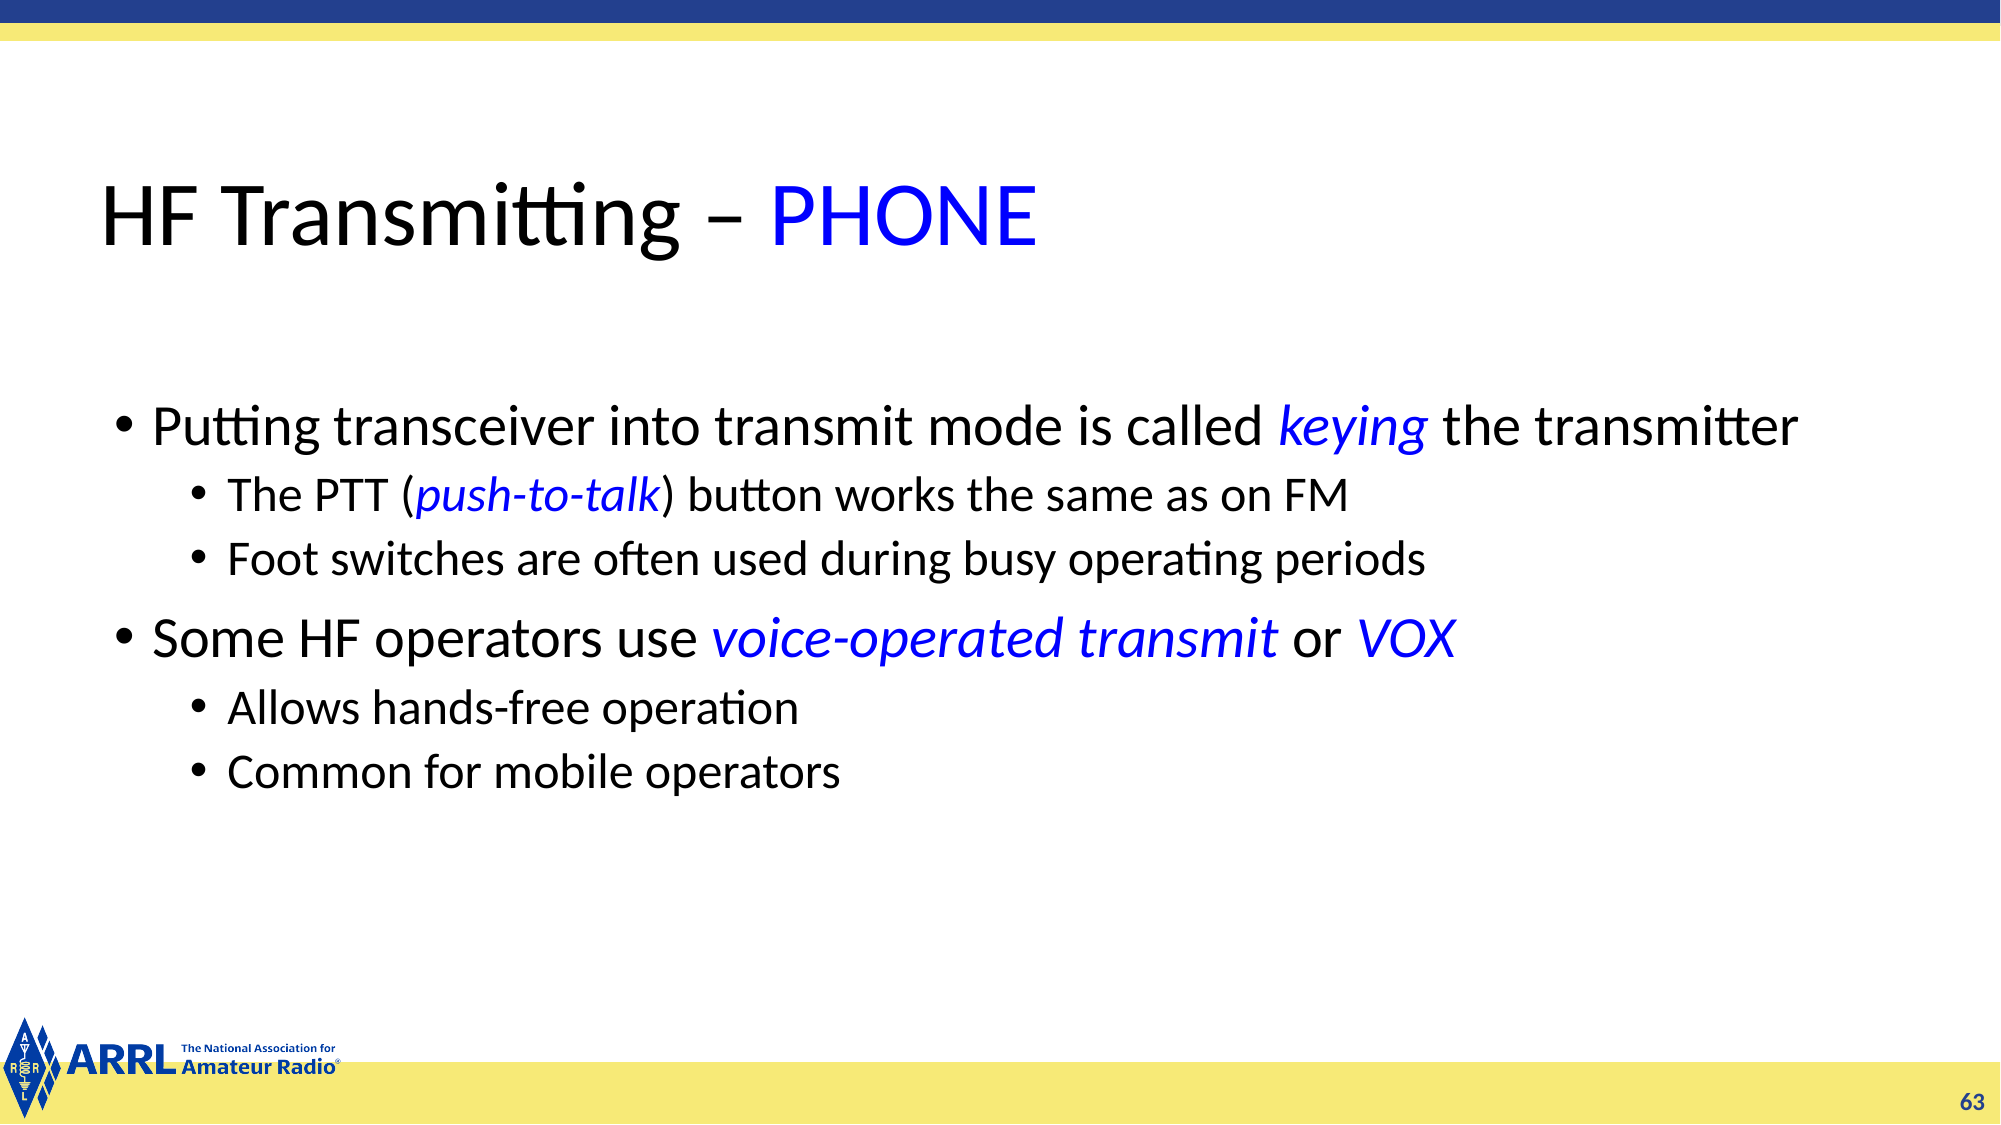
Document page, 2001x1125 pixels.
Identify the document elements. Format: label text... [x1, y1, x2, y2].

picture [1, 1015, 342, 1121]
title HF Transmitting – PHONE [85, 158, 1886, 302]
list Putting transceiver into transmit mode is called keying the transmitter The PTT (push-to-talk) button works the same as on FM Foot switches are often used during busy operating periods Some HF operators use voice-operated transmit or VOX Allows hands-free operation Common for mobile operators [99, 387, 1900, 1075]
